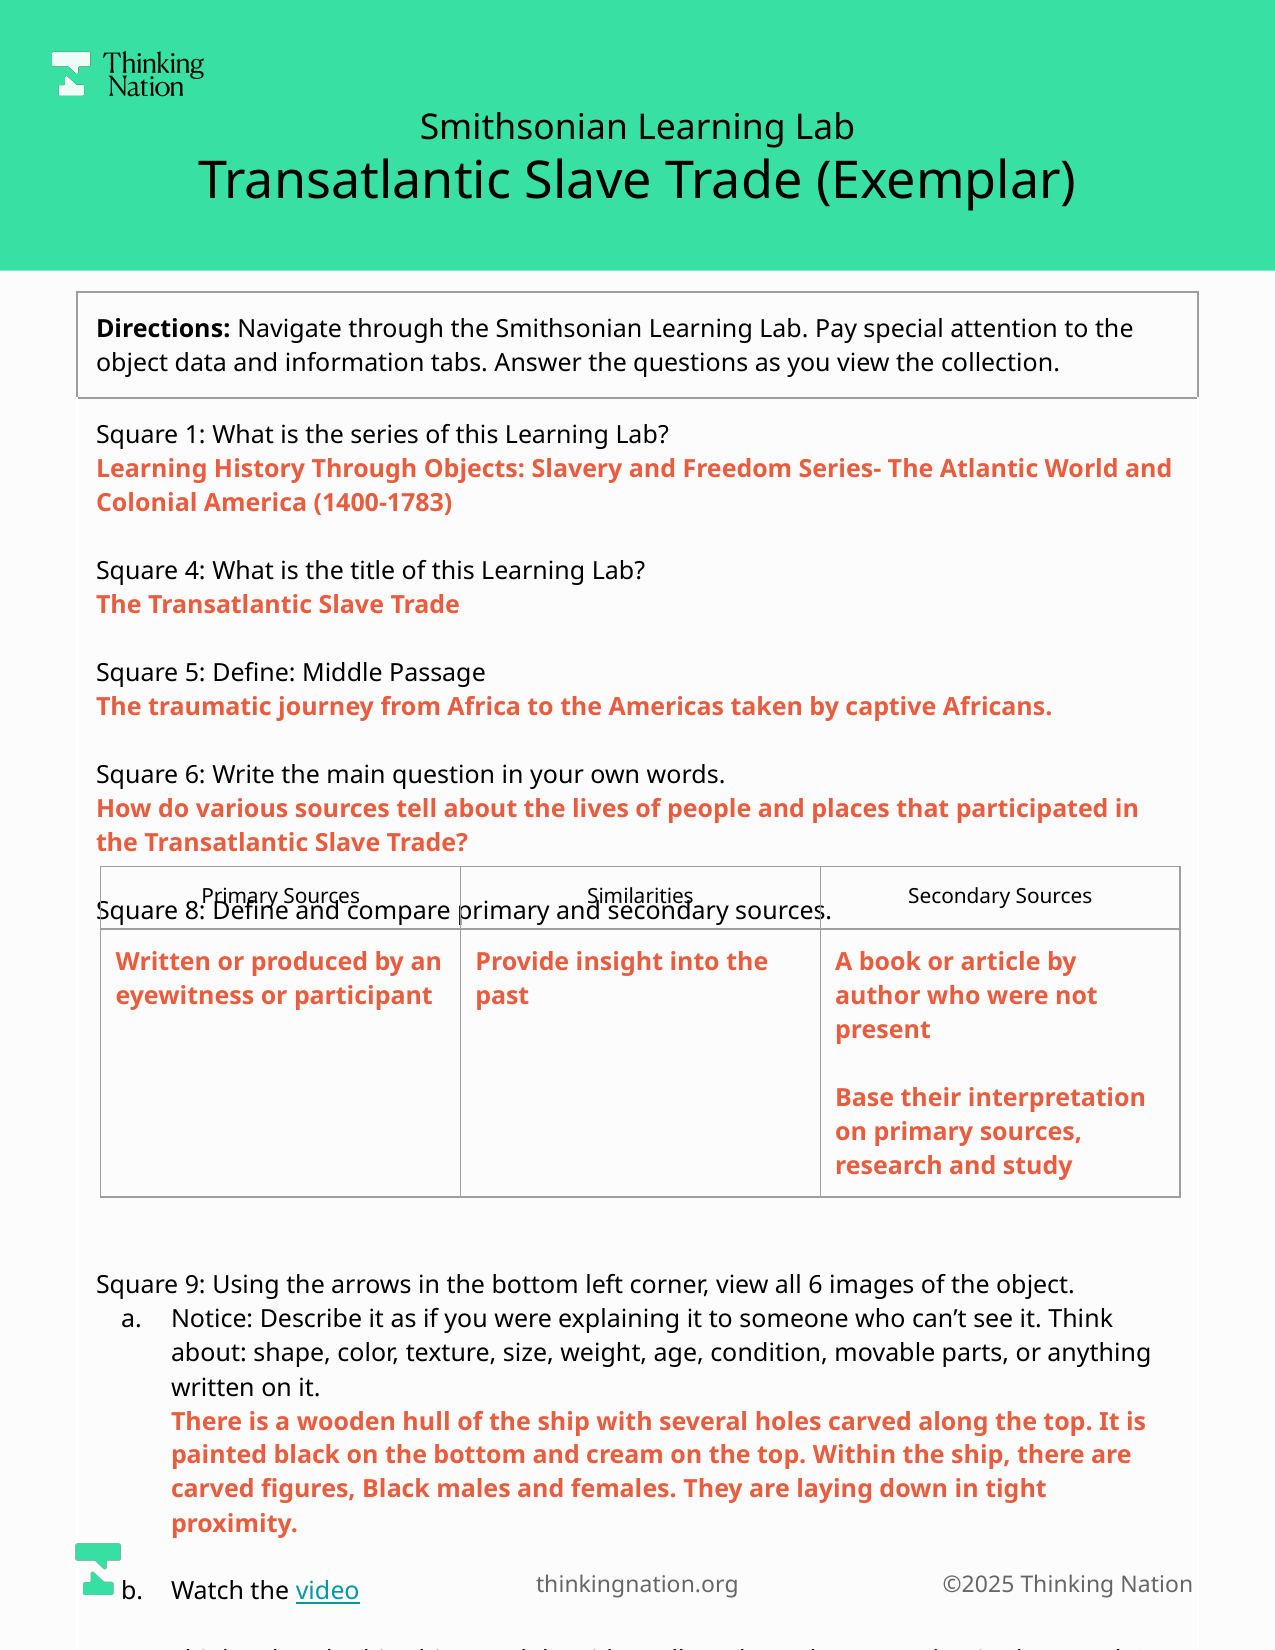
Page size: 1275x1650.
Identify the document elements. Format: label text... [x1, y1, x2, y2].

table_header Secondary Sources [821, 867, 1179, 928]
table_header Similarities [461, 867, 820, 928]
table_header Directions: Navigate through the Smithsonian Learning Lab. Pay special attention to the object data and information tabs. Answer the questions as you view the collection. [78, 293, 1197, 397]
table_cell Square 1: What is the series of this Learning Lab? Learning History Through Objects: Slavery and Freedom Series- The Atlantic World and Colonial America (1400-1783) Square 4: What is the title of this Learning Lab? The Transatlantic Slave Trade Square 5: Define: Middle Passage The traumatic journey from Africa to the Americas taken by captive Africans. Square 6: Write the main question in your own words. How do various sources tell about the lives of people and places that participated in the Transatlantic Slave Trade? Square 8: Define and compare primary and secondary sources. Square 9: Using the arrows in the bottom left corner, view all 6 images of the object. Notice: Describe it as if you were explaining it to someone who can’t see it. Think about: shape, color, texture, size, weight, age, condition, movable parts, or anything written on it. There is a wooden hull of the ship with several holes carved along the top. It is painted black on the bottom and cream on the top. Within the ship, there are carved figures, Black males and females. They are laying down in tight proximity. Watch the video Think: What do this object and the video tell us about the Transatlantic Slave Trade? The Middle Passage was a terrible experience. The enslaved Africans were treated as cargo and profitability was only consideration for traffickers. [78, 399, 1197, 1650]
table_cell A book or article by author who were not present Base their interpretation on primary sources, research and study [821, 930, 1179, 1196]
text_box ©2025 Thinking Nation [907, 1553, 1210, 1605]
table_cell Provide insight into the past [461, 930, 820, 1196]
picture [35, 37, 210, 110]
table_header Primary Sources [101, 867, 460, 928]
text_box Smithsonian Learning Lab Transatlantic Slave Trade (Exemplar) [0, 0, 1275, 271]
picture [62, 1533, 134, 1605]
table_cell Written or produced by an eyewitness or participant [101, 930, 460, 1196]
text_box thinkingnation.org [486, 1553, 789, 1605]
